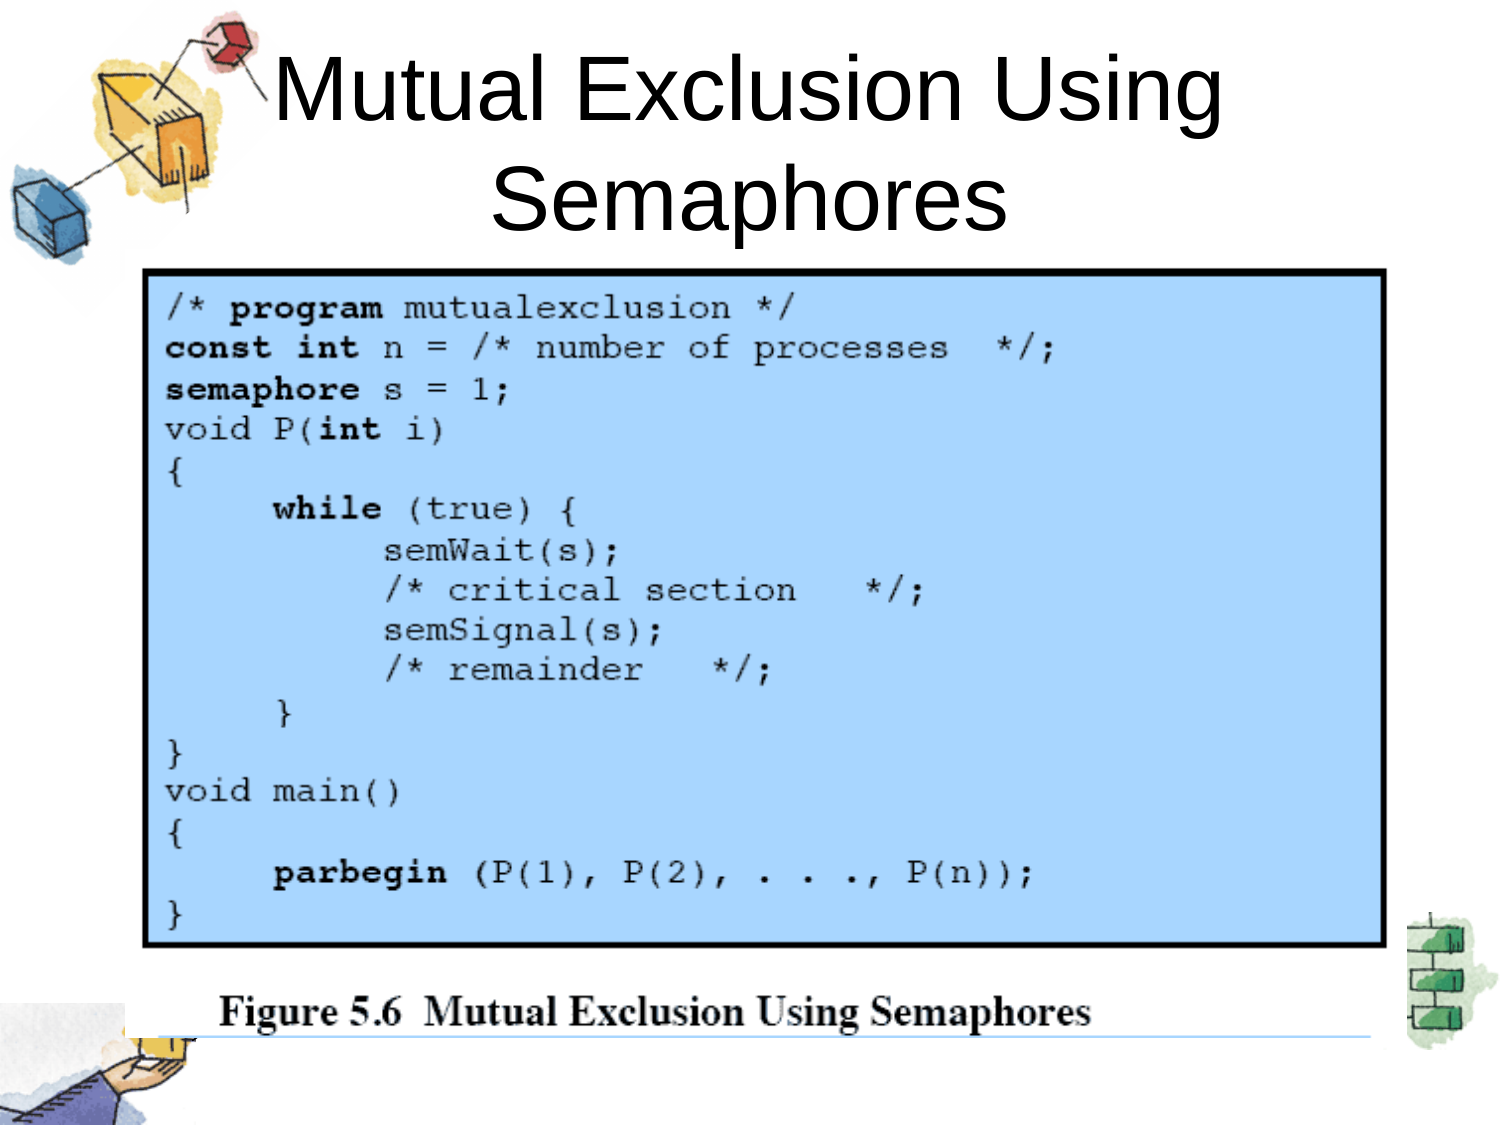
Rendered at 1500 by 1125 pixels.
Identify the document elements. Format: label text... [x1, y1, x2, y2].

picture [114, 0, 274, 44]
title Mutual Exclusion Using Semaphores [74, 44, 1426, 233]
picture [0, 85, 167, 316]
picture [1382, 912, 1500, 1050]
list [124, 249, 1407, 1038]
picture [0, 1003, 196, 1125]
